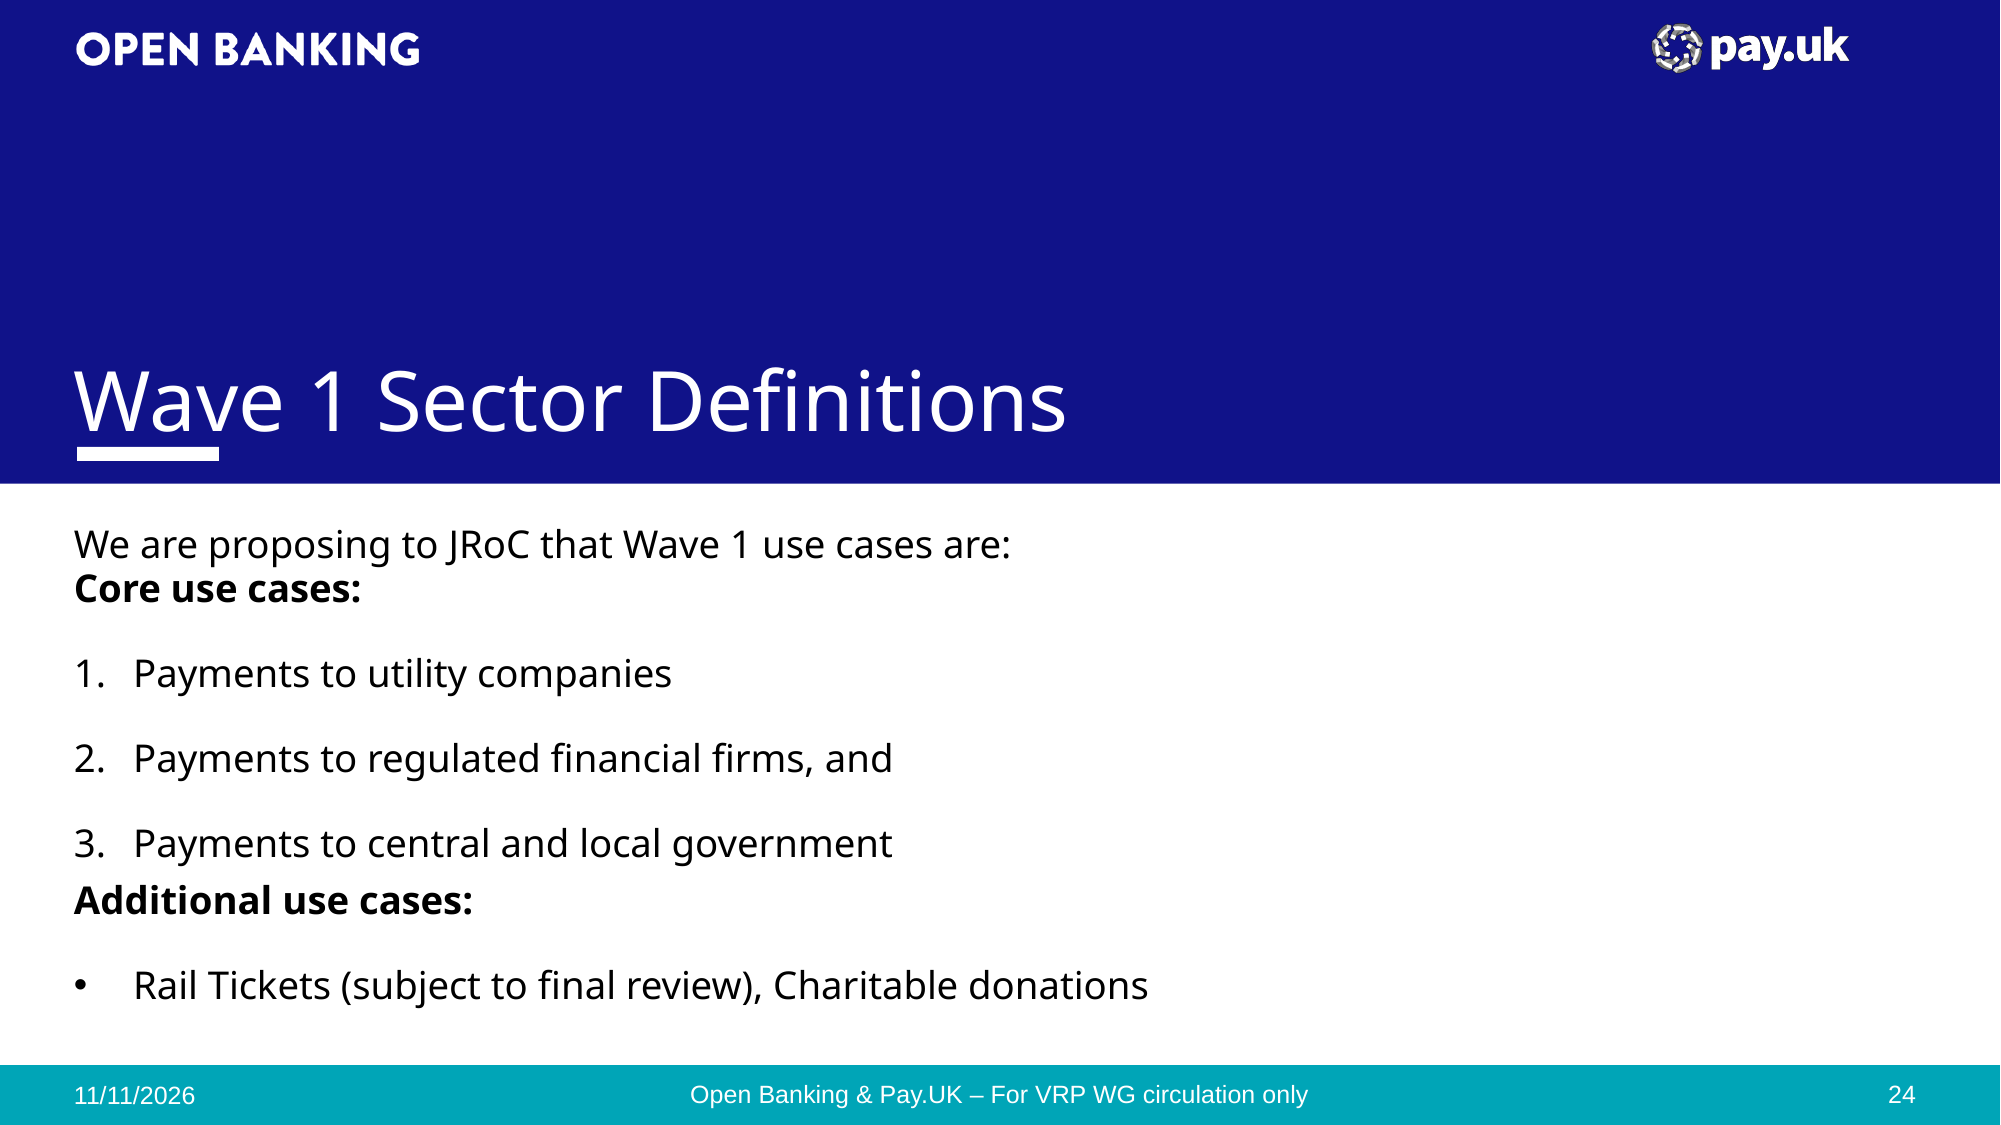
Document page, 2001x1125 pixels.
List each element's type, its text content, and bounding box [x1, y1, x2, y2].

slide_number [59, 1065, 509, 1125]
picture [43, 0, 452, 97]
footer Open Banking & Pay.UK – For VRP WG circulation only [662, 1064, 1338, 1124]
picture [1644, 12, 1856, 78]
title Wave 1 Sector Definitions [59, 163, 1505, 455]
slide_number 24 [1412, 1064, 1932, 1124]
list We are proposing to JRoC that Wave 1 use cases are: Core use cases: Payments to utility companies Payments to regulated financial firms, and Payments to central and local government Additional use cases: Rail Tickets (subject to final review), Charitable donations [59, 512, 1932, 1017]
